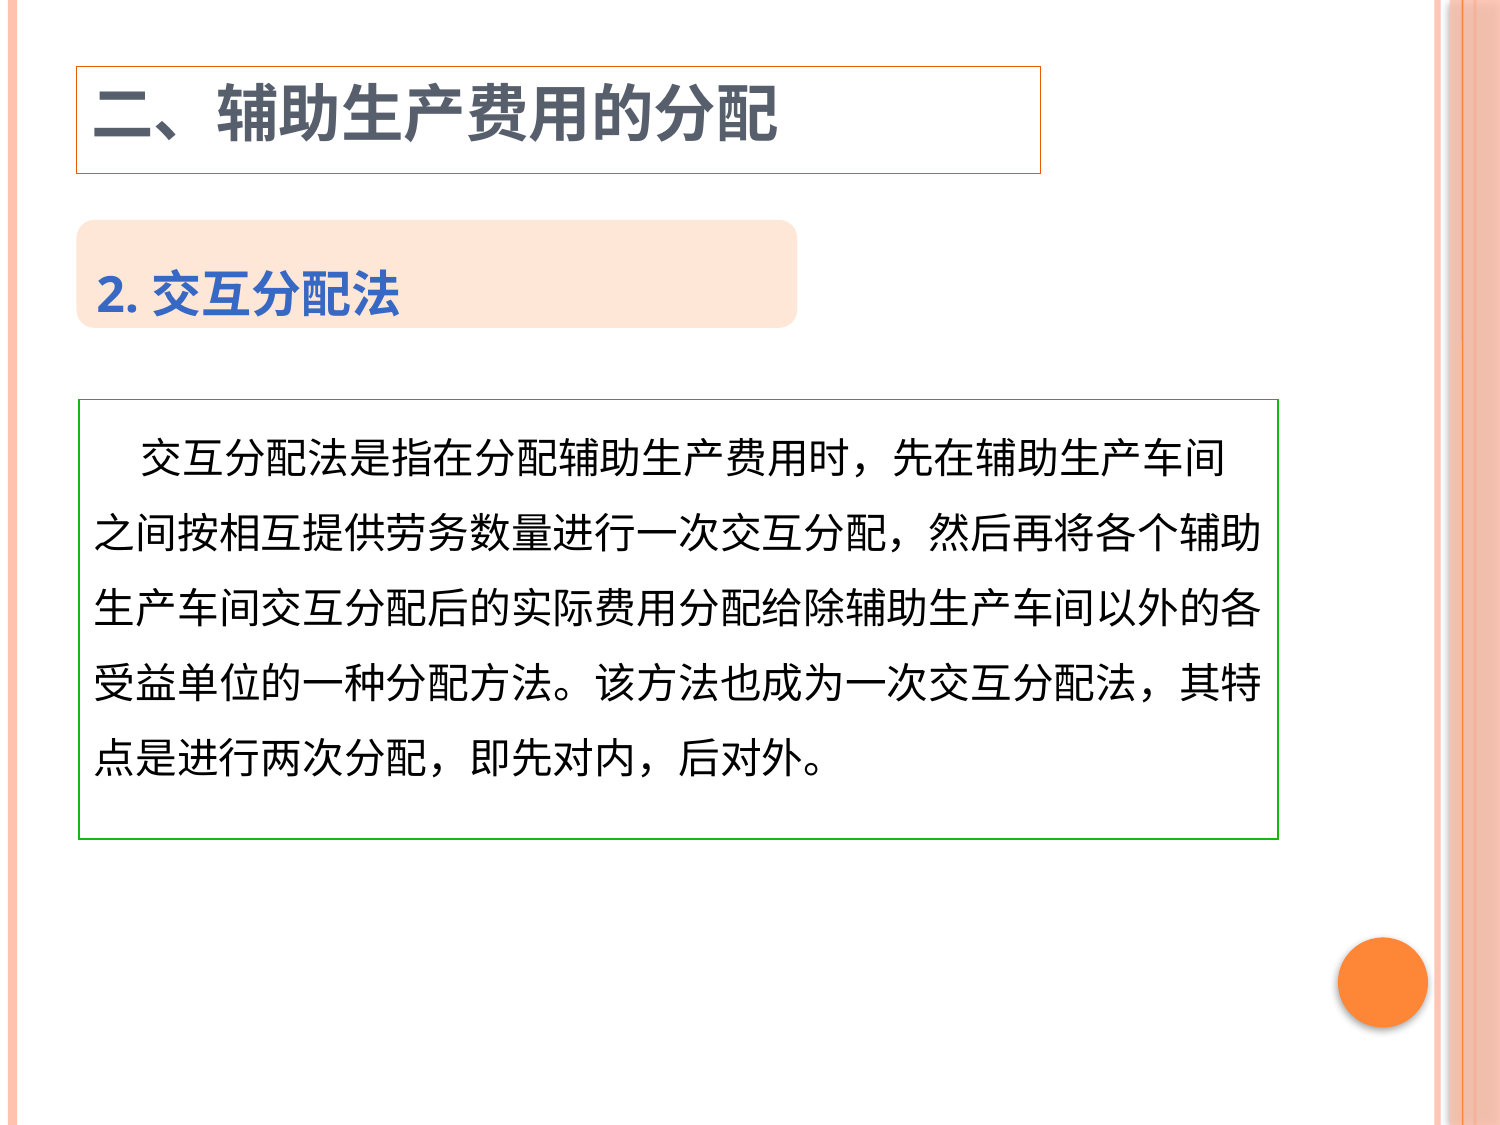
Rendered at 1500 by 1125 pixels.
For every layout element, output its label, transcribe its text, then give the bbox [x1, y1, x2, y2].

text_box 二、辅助生产费用的分配 [76, 66, 1041, 174]
text_box 2.交互分配法 [76, 219, 798, 328]
text_box 交互分配法是指在分配辅助生产费用时，先在辅助生产车间之间按相互提供劳务数量进行一次交互分配，然后再将各个辅助生产车间交互分配后的实际费用分配给除辅助生产车间以外的各受益单位的一种分配方法。该方法也成为一次交互分配法，其特点是进行两次分配，即先对内，后对外。 [78, 399, 1278, 839]
